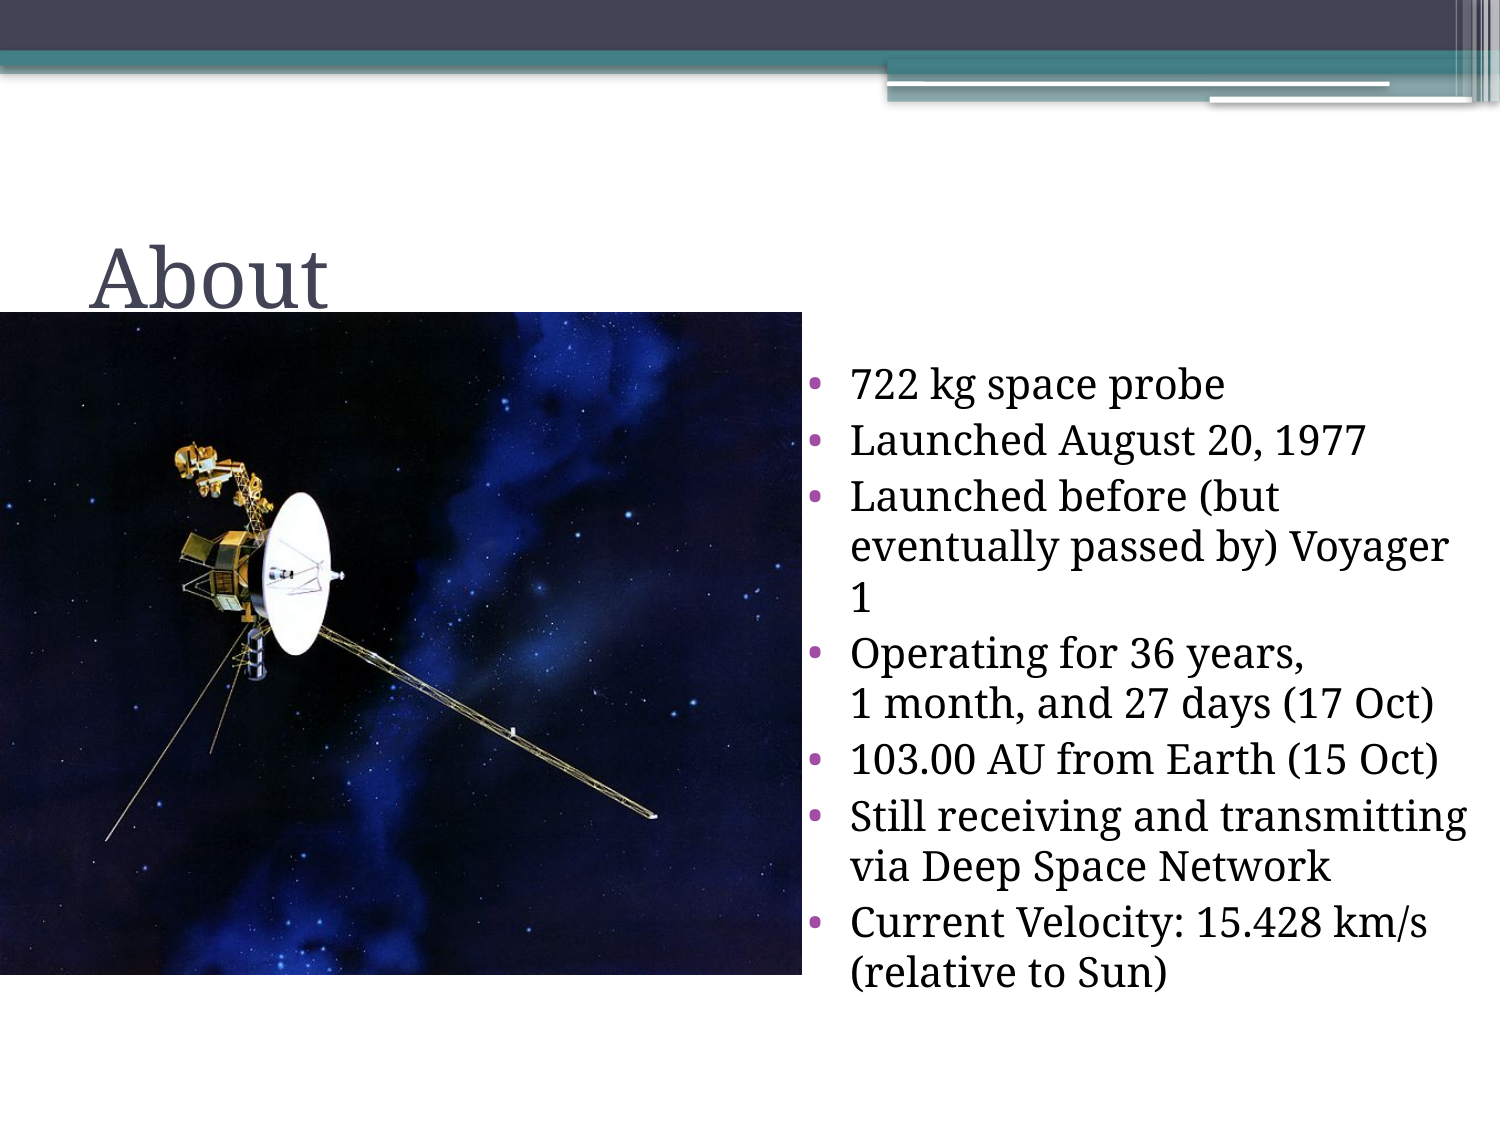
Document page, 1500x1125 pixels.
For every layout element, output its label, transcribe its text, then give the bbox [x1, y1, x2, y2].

list 722 kg space probe Launched August 20, 1977 Launched before (but eventually passed by) Voyager 1 Operating for 36 years, 1 month, and 27 days (17 Oct) 103.00 AU from Earth (15 Oct) Still receiving and transmitting via Deep Space Network Current Velocity: 15.428 km/s (relative to Sun) [774, 350, 1488, 1093]
picture [0, 312, 802, 976]
title About [75, 187, 1425, 350]
